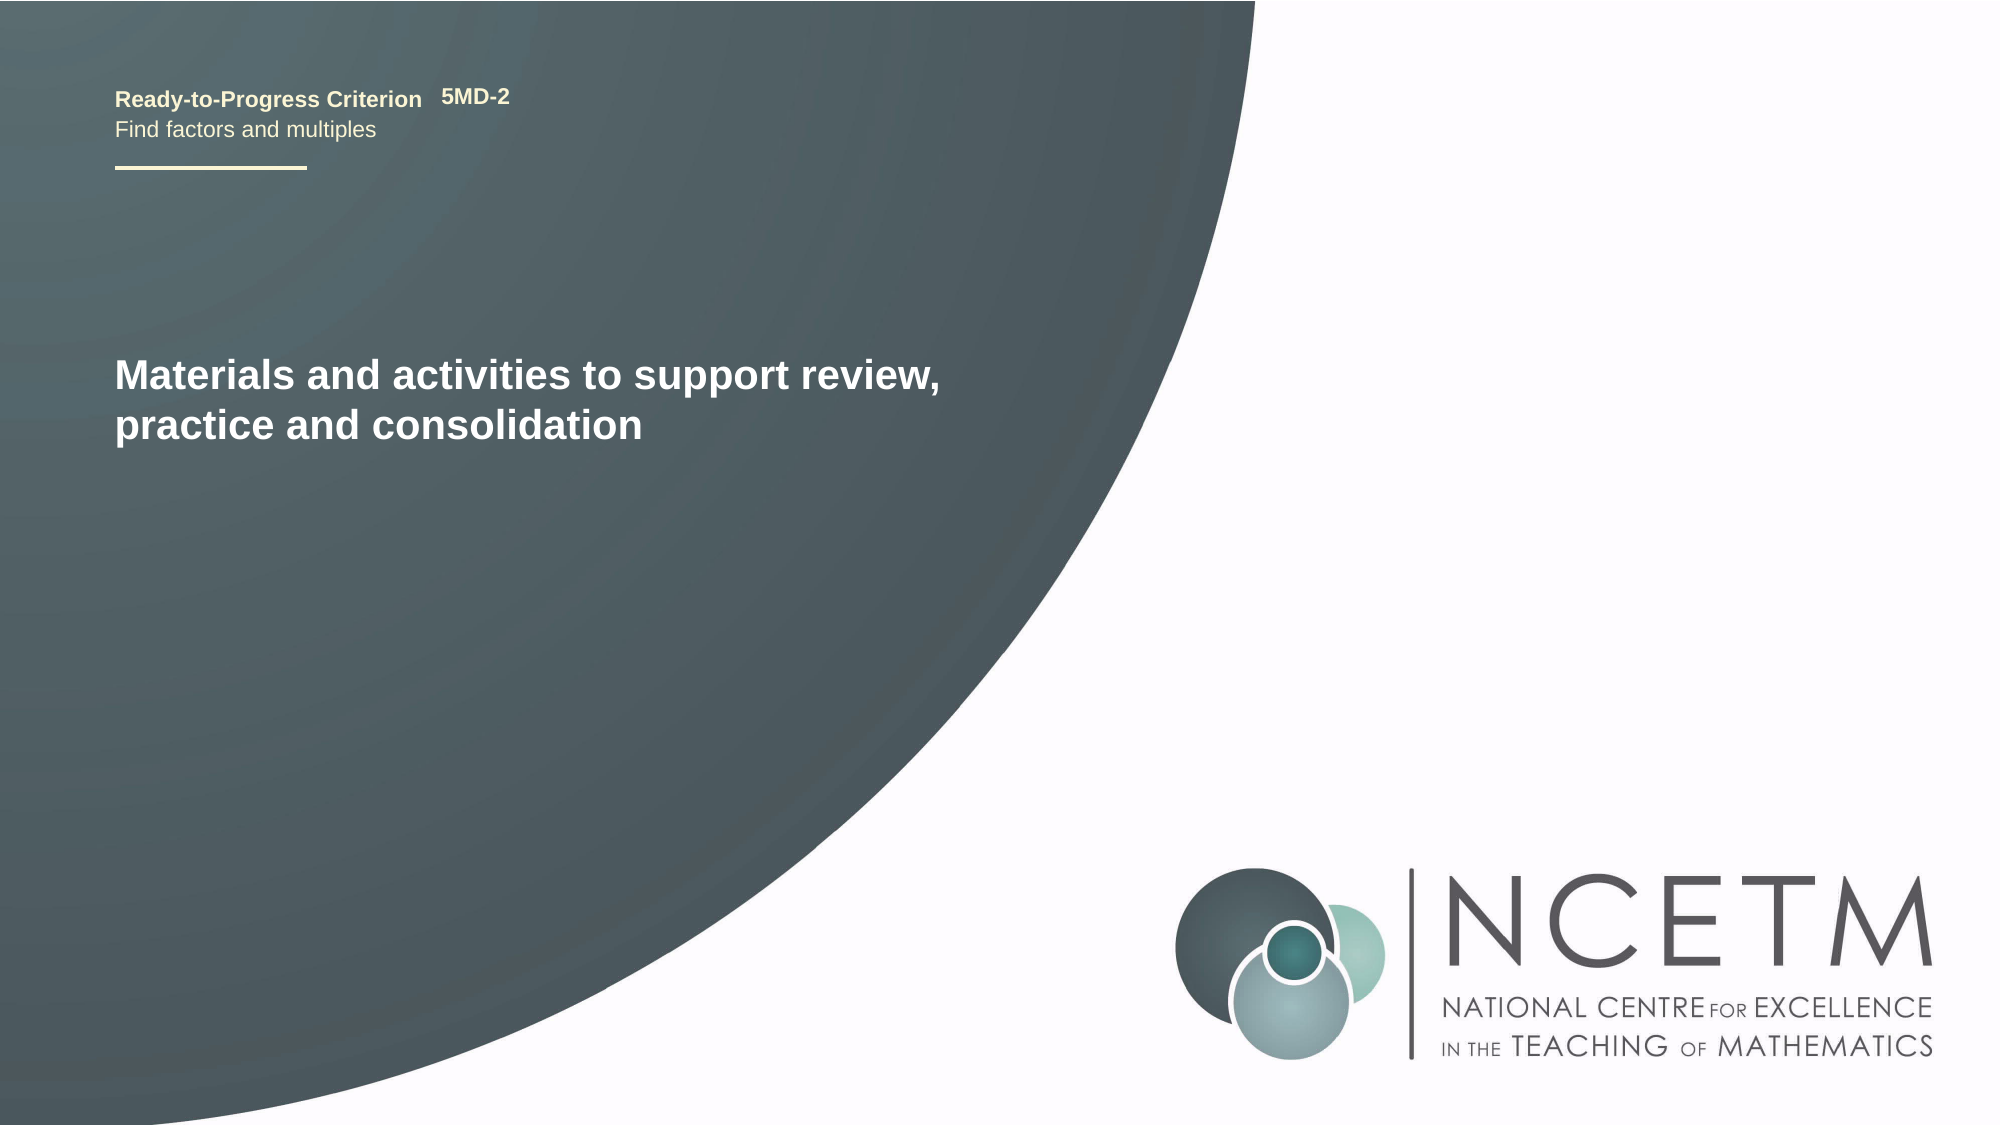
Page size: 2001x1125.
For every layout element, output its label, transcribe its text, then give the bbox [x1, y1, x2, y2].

picture [0, 1, 2001, 1125]
list 5MD-2 [426, 77, 622, 127]
list Find factors and multiples [99, 109, 1121, 160]
